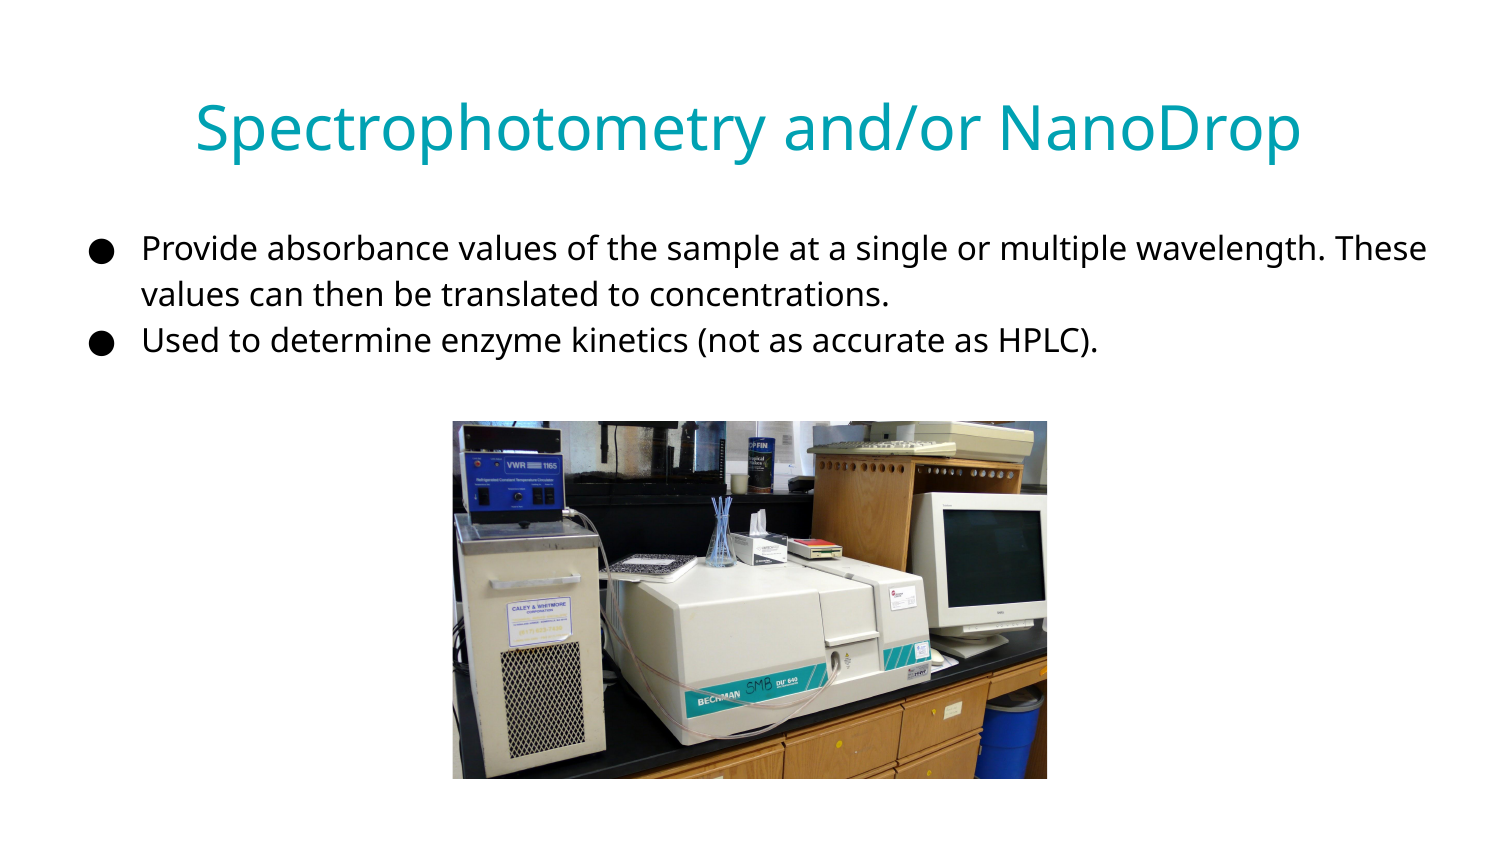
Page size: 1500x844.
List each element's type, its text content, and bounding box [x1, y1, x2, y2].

list Provide absorbance values of the sample at a single or multiple wavelength. These values can then be translated to concentrations. Used to determine enzyme kinetics (not as accurate as HPLC). [51, 206, 1449, 422]
picture [452, 421, 1048, 779]
title Spectrophotometry and/or NanoDrop [51, 72, 1449, 186]
